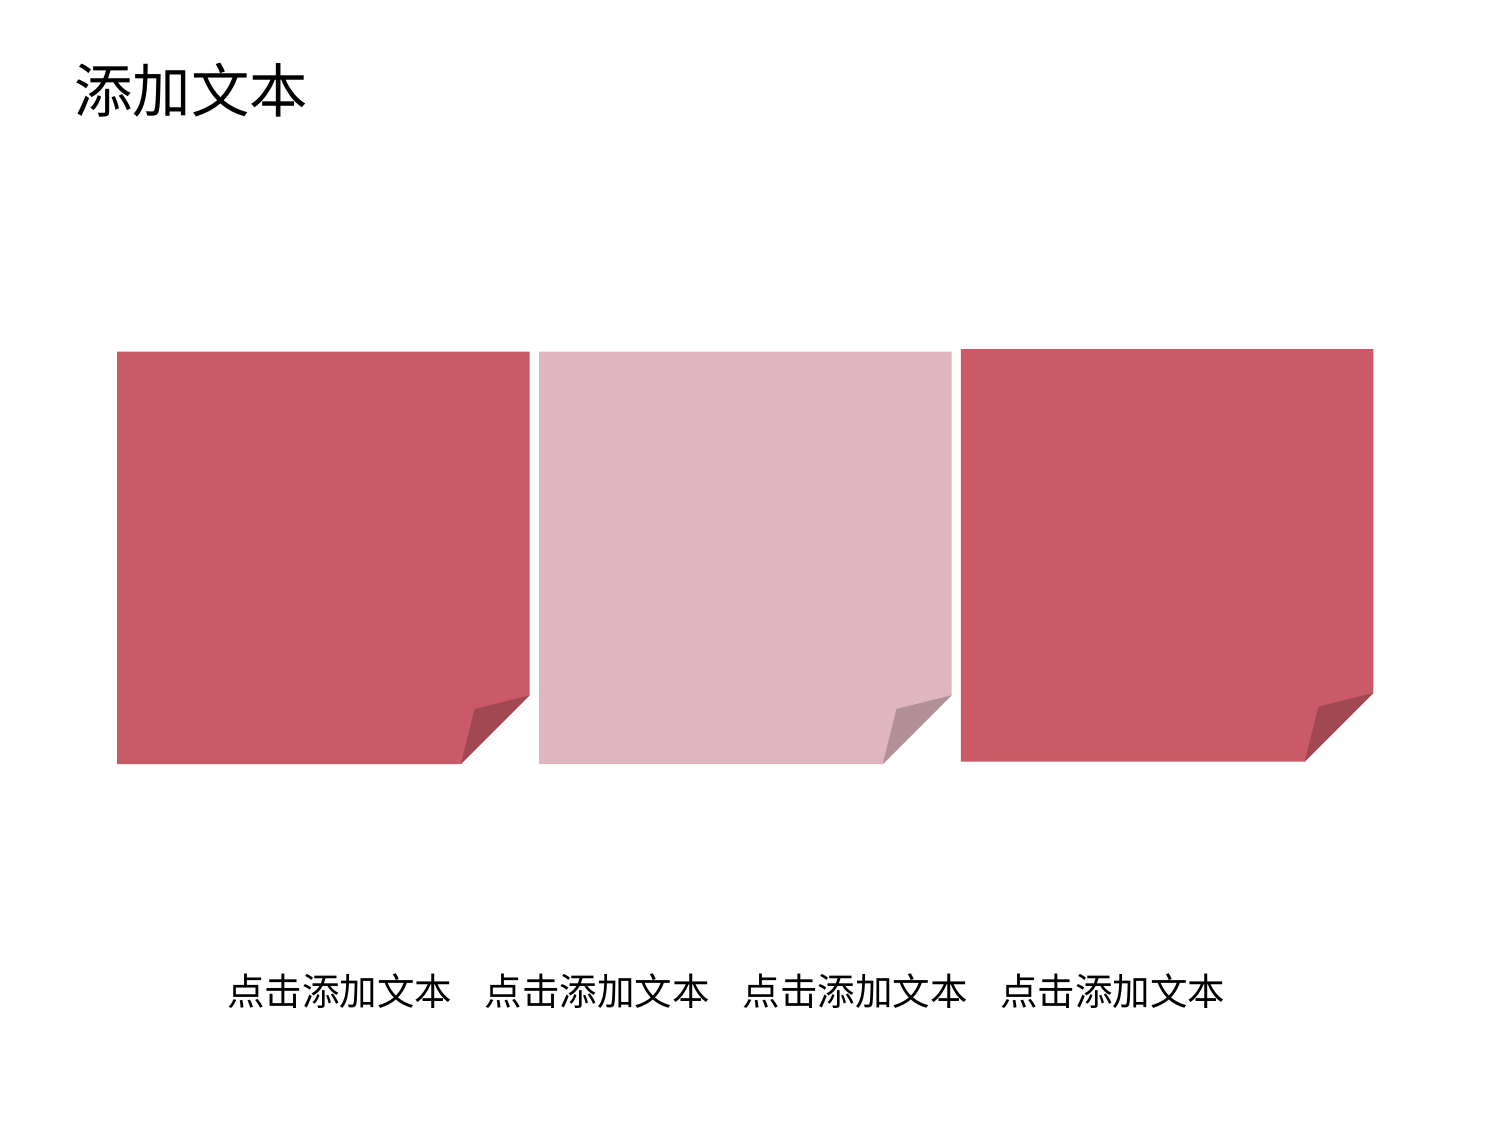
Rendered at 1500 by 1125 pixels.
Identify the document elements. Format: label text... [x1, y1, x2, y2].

text_box [958, 347, 1376, 764]
text_box 点击添加文本 [212, 960, 467, 1021]
text_box [115, 349, 532, 767]
text_box [536, 349, 954, 767]
text_box 点击添加文本 [985, 960, 1241, 1021]
text_box 添加文本 [60, 46, 323, 132]
text_box 点击添加文本 [470, 960, 725, 1021]
text_box 点击添加文本 [727, 960, 983, 1021]
